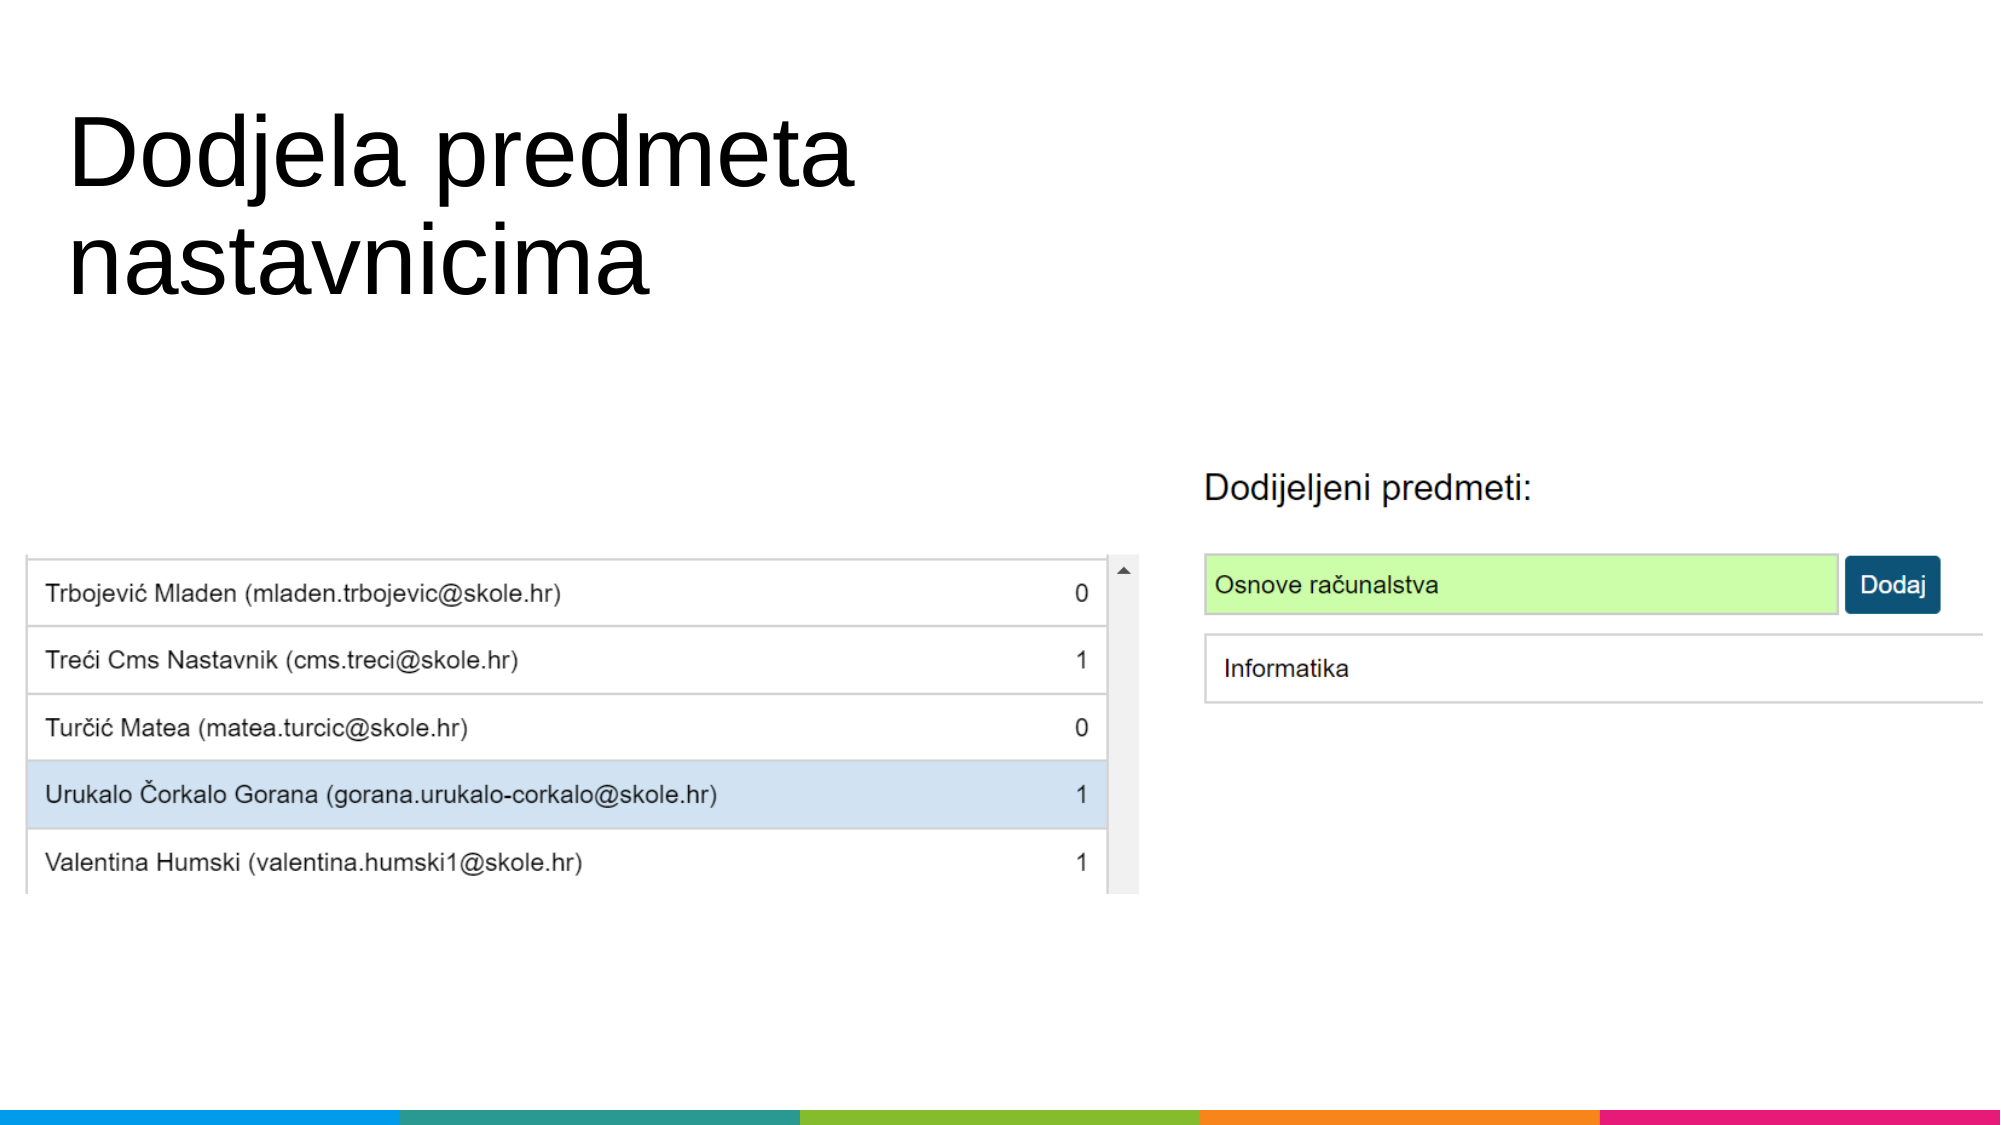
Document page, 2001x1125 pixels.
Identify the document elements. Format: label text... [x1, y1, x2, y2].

title Dodjela predmeta nastavnicima [52, 61, 1371, 324]
picture [21, 448, 1983, 894]
